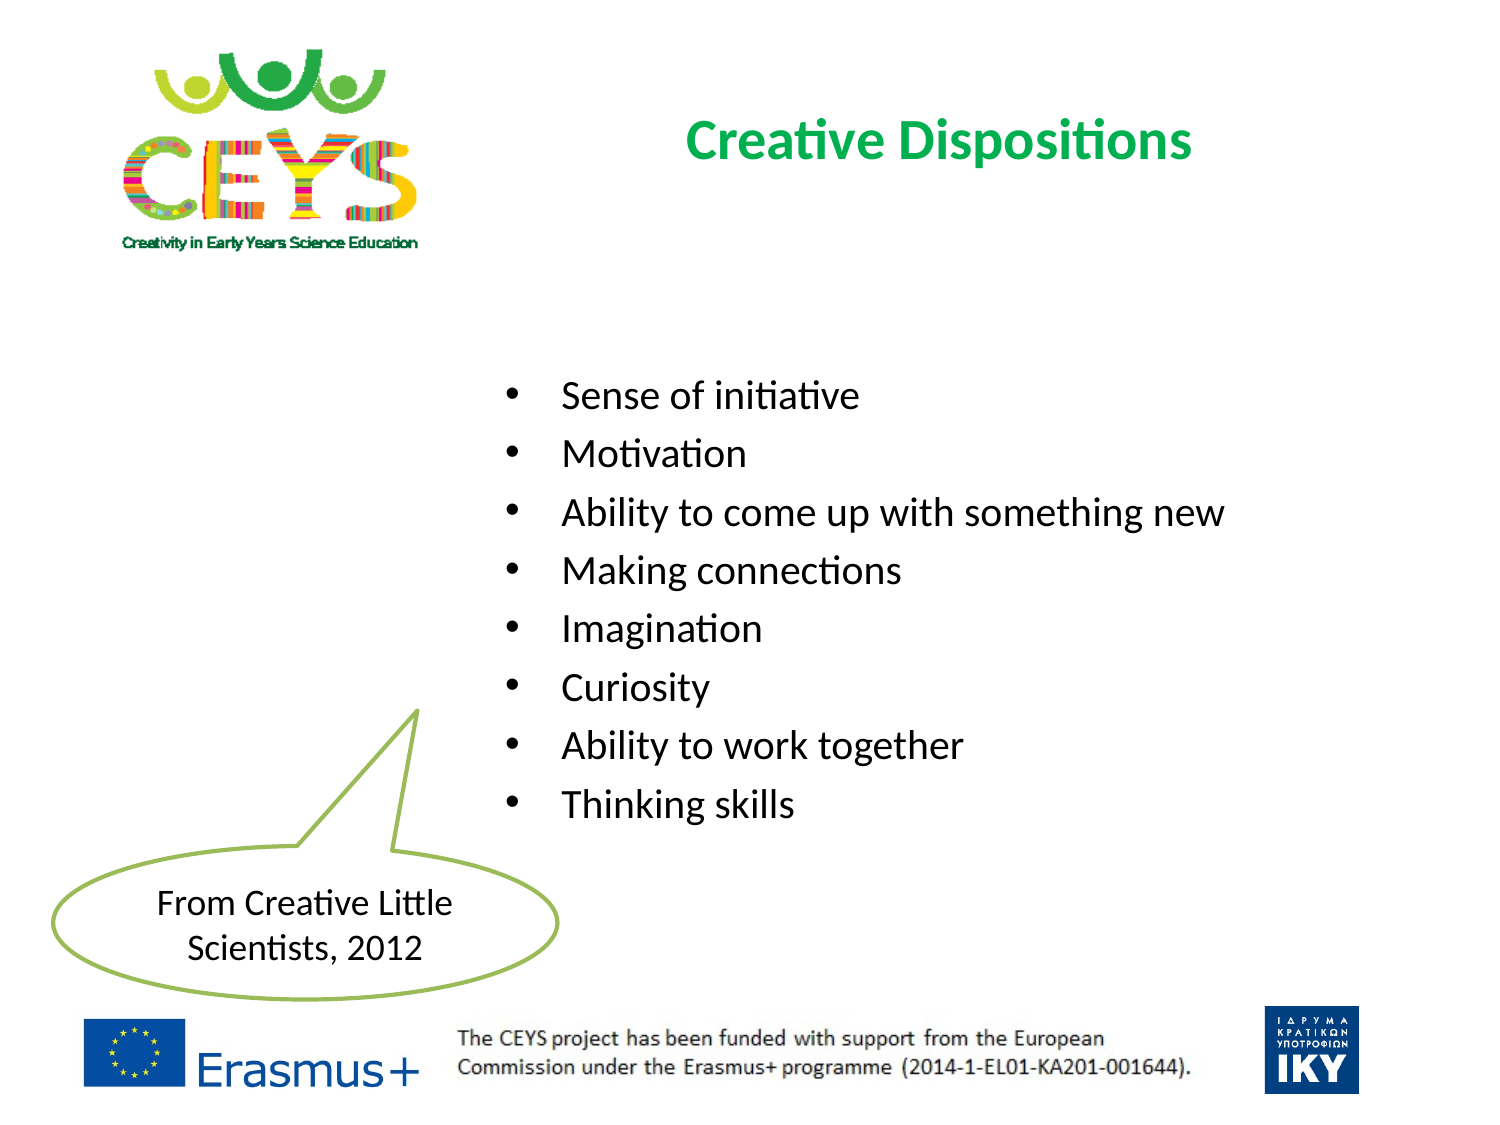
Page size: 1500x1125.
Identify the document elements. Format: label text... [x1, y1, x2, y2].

picture [1264, 1009, 1359, 1094]
title Creative Dispositions [454, 30, 1425, 242]
picture [444, 1008, 1205, 1097]
list Sense of initiative Motivation Ability to come up with something new Making connections Imagination Curiosity Ability to work together Thinking skills [490, 360, 1425, 1009]
picture [64, 999, 438, 1106]
text_box From Creative Little Scientists, 2012 [51, 708, 560, 1002]
